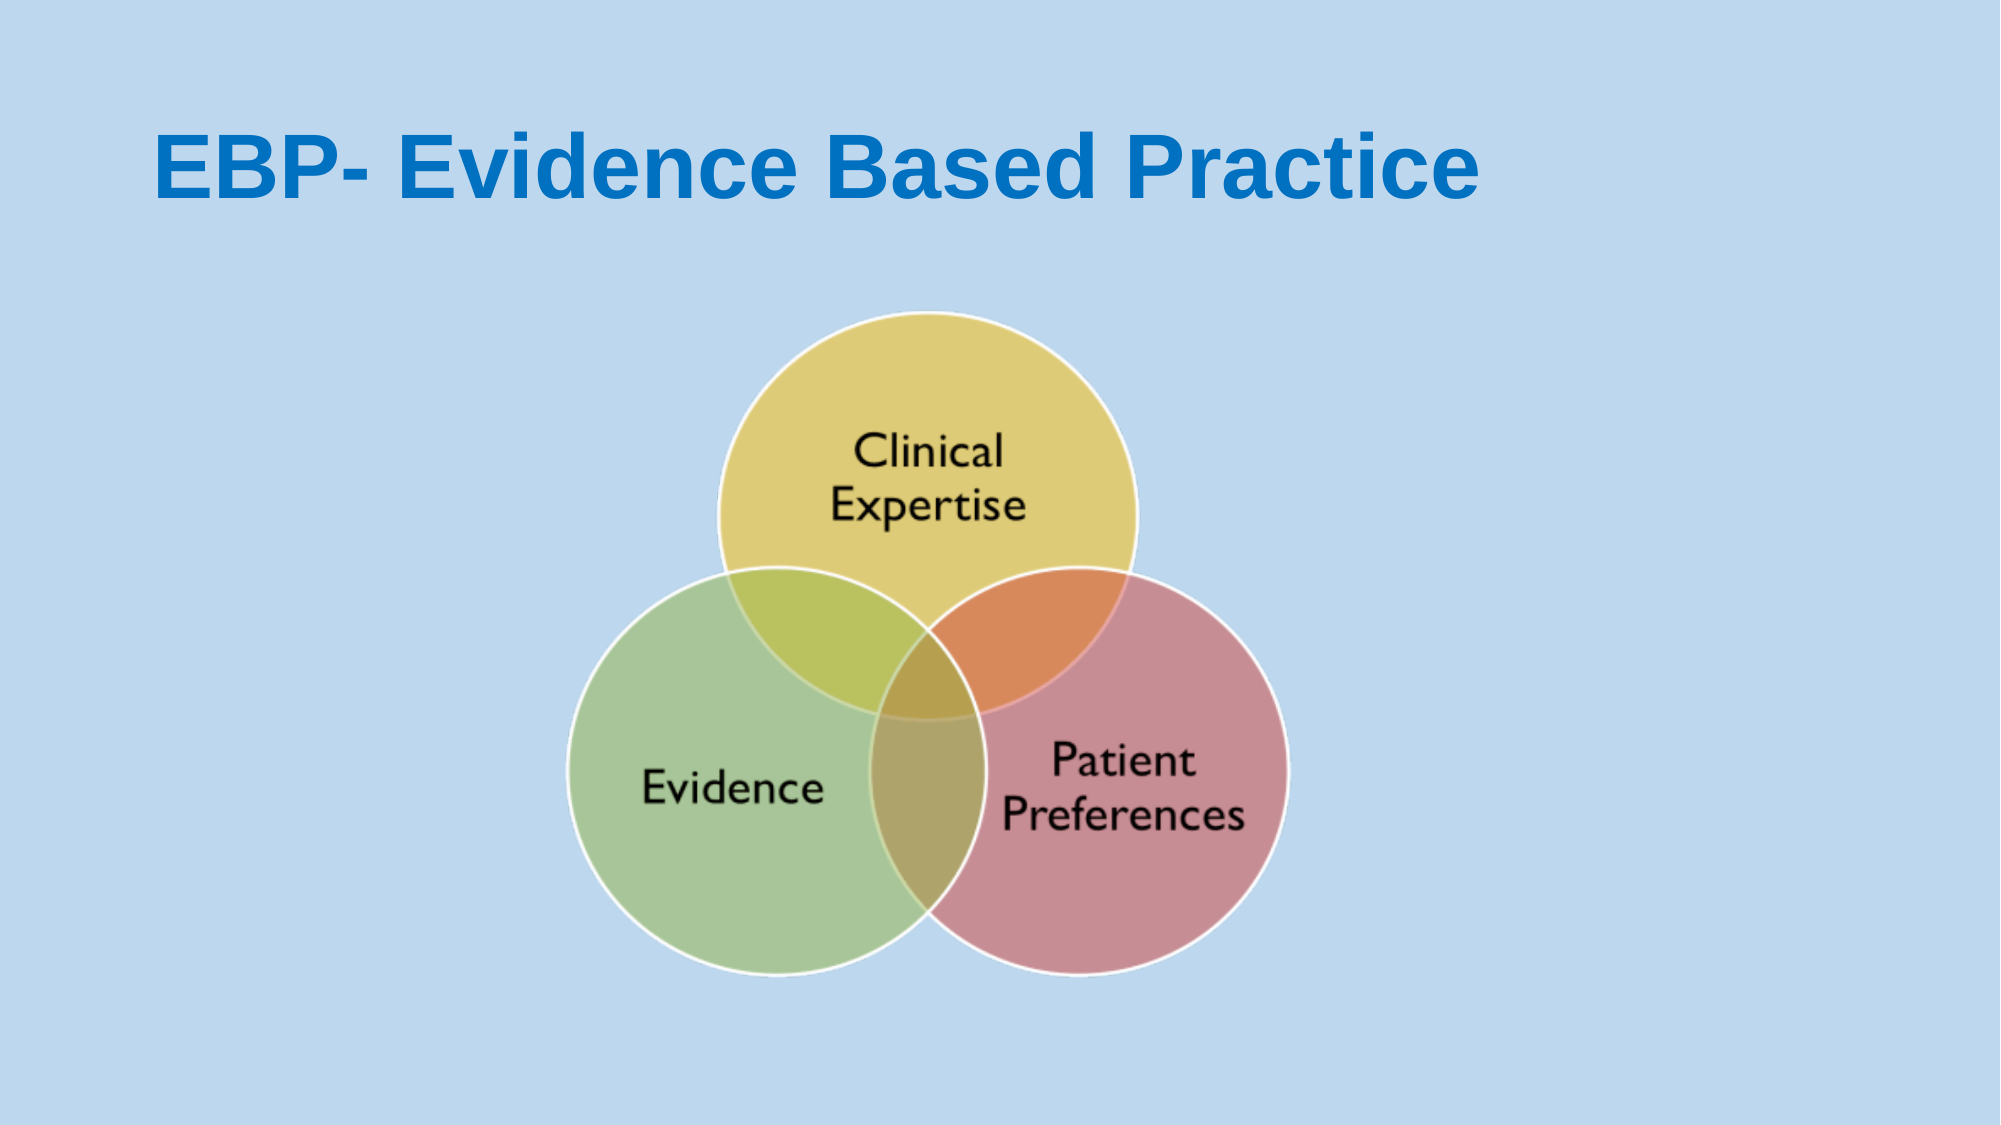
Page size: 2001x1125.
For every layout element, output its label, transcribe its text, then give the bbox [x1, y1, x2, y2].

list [383, 304, 1474, 984]
title EBP- Evidence Based Practice [137, 59, 1863, 278]
